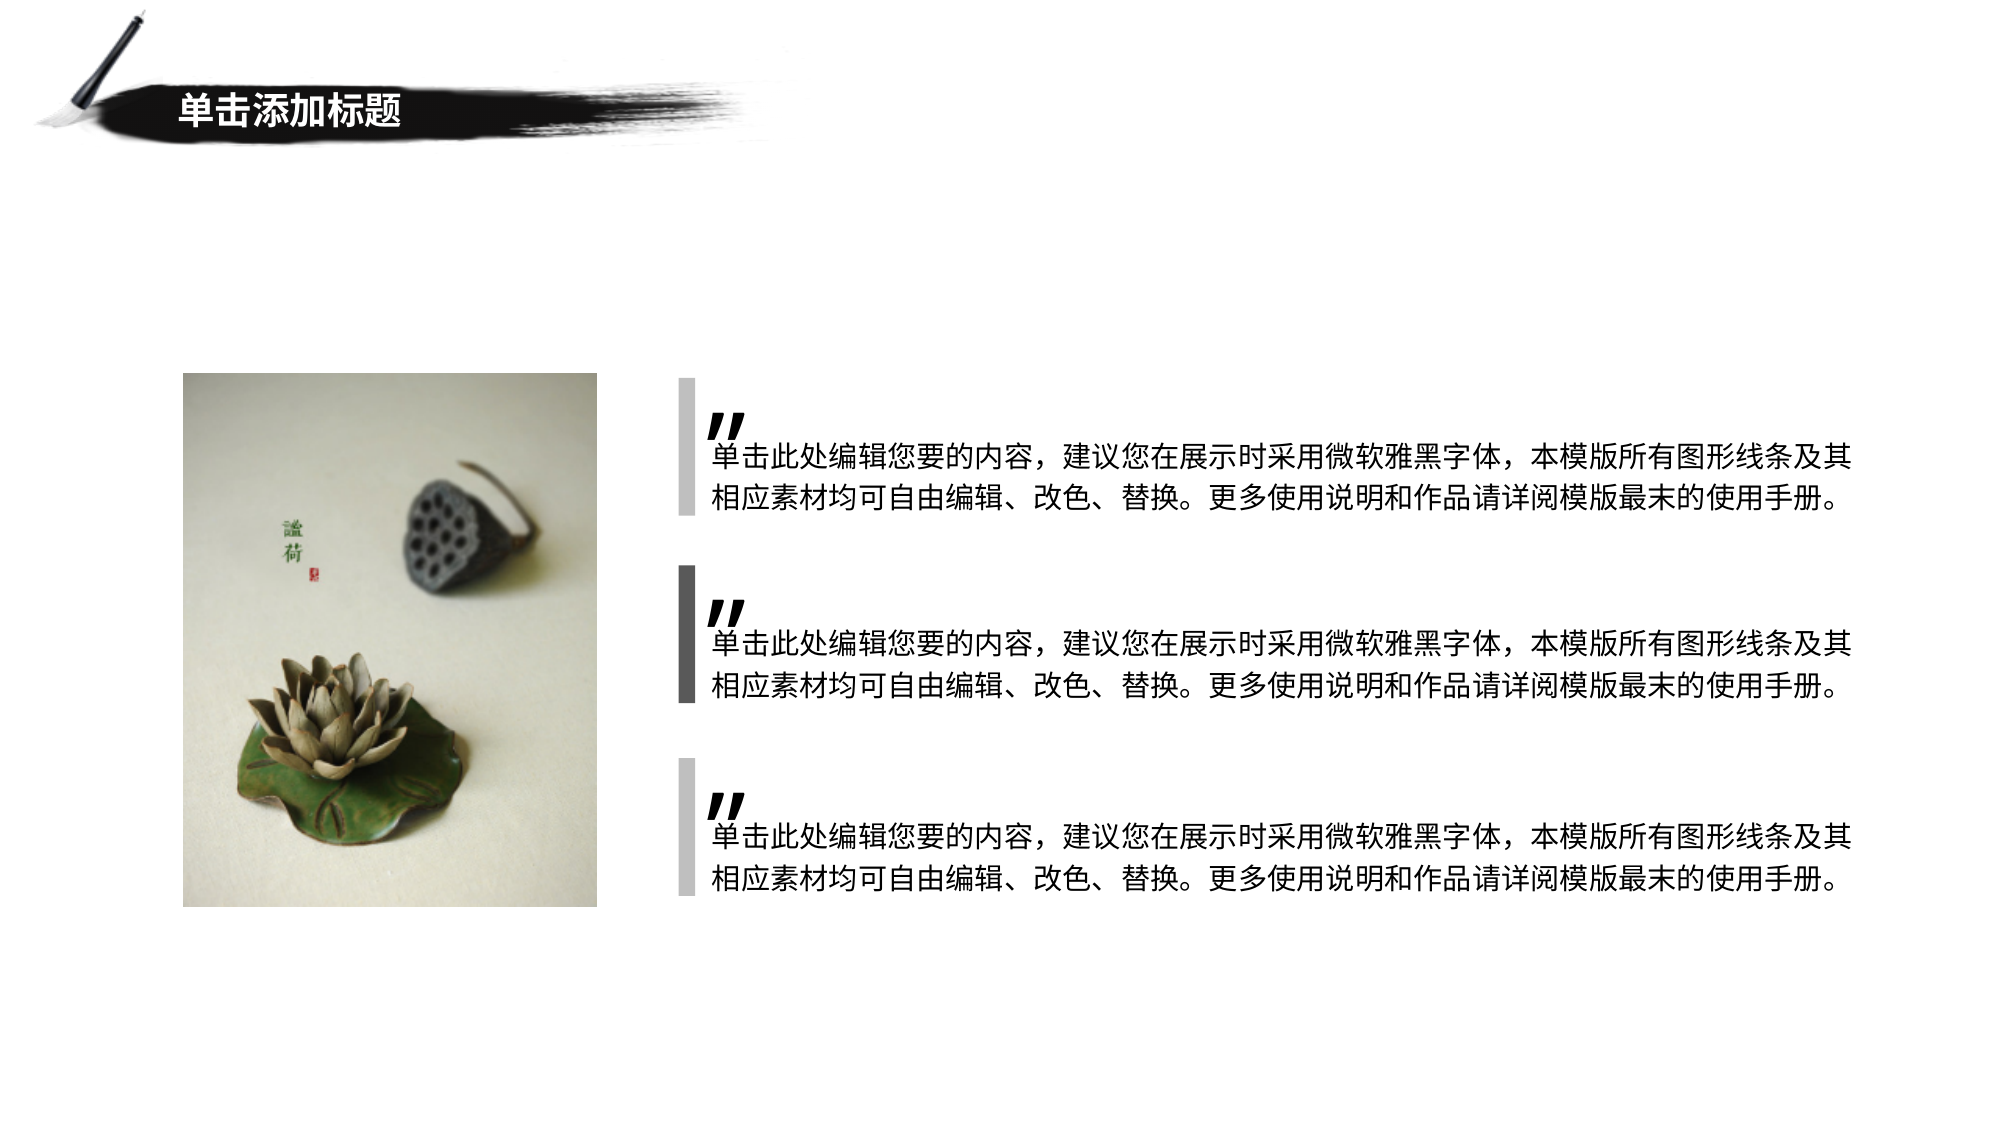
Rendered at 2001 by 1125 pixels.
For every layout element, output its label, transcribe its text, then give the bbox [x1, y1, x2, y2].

text_box 单击此处编辑您要的内容，建议您在展示时采用微软雅黑字体，本模版所有图形线条及其相应素材均可自由编辑、改色、替换。更多使用说明和作品请详阅模版最末的使用手册。 [711, 618, 1873, 703]
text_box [28, 0, 811, 155]
picture [183, 373, 597, 907]
text_box ” [691, 373, 762, 522]
text_box [678, 377, 691, 516]
text_box 单击此处编辑您要的内容，建议您在展示时采用微软雅黑字体，本模版所有图形线条及其相应素材均可自由编辑、改色、替换。更多使用说明和作品请详阅模版最末的使用手册。 [711, 430, 1873, 515]
text_box 单击此处编辑您要的内容，建议您在展示时采用微软雅黑字体，本模版所有图形线条及其相应素材均可自由编辑、改色、替换。更多使用说明和作品请详阅模版最末的使用手册。 [711, 811, 1873, 896]
text_box [678, 565, 691, 704]
text_box ” [691, 753, 762, 902]
text_box ” [691, 561, 762, 709]
text_box [678, 758, 691, 896]
